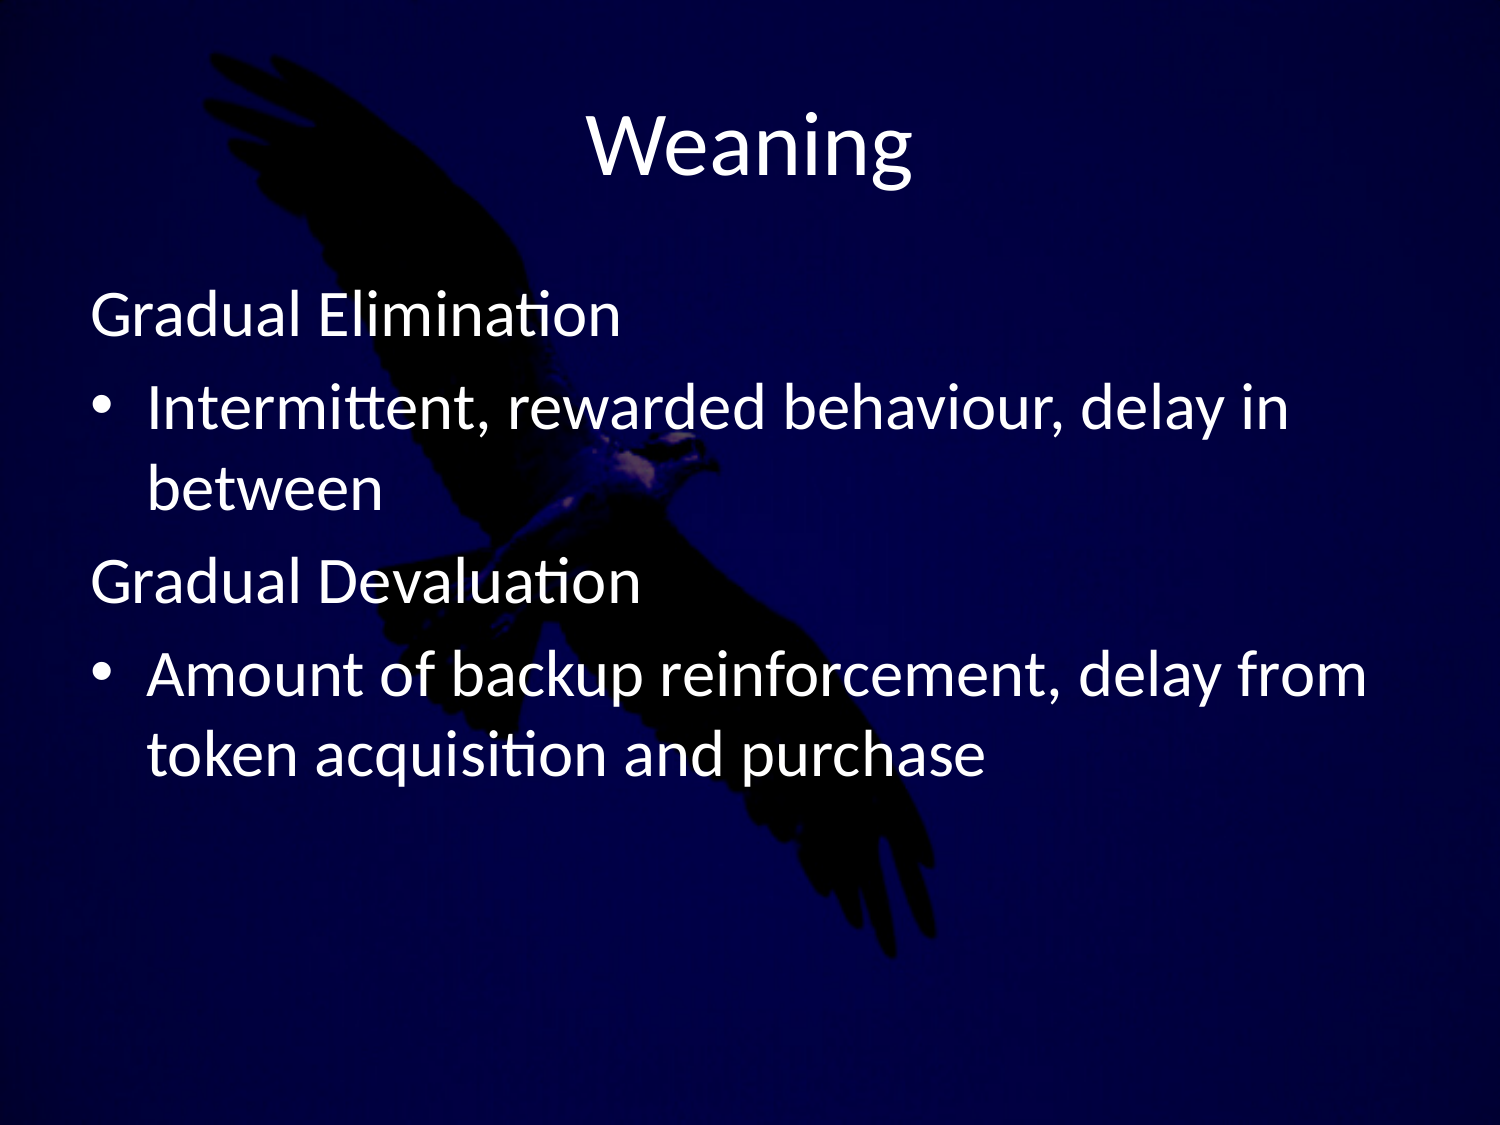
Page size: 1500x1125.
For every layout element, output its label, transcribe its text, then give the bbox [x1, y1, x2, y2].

picture [0, 0, 1500, 1125]
title Weaning [75, 45, 1425, 233]
list Gradual Elimination Intermittent, rewarded behaviour, delay in between Gradual Devaluation Amount of backup reinforcement, delay from token acquisition and purchase [75, 262, 1425, 1005]
